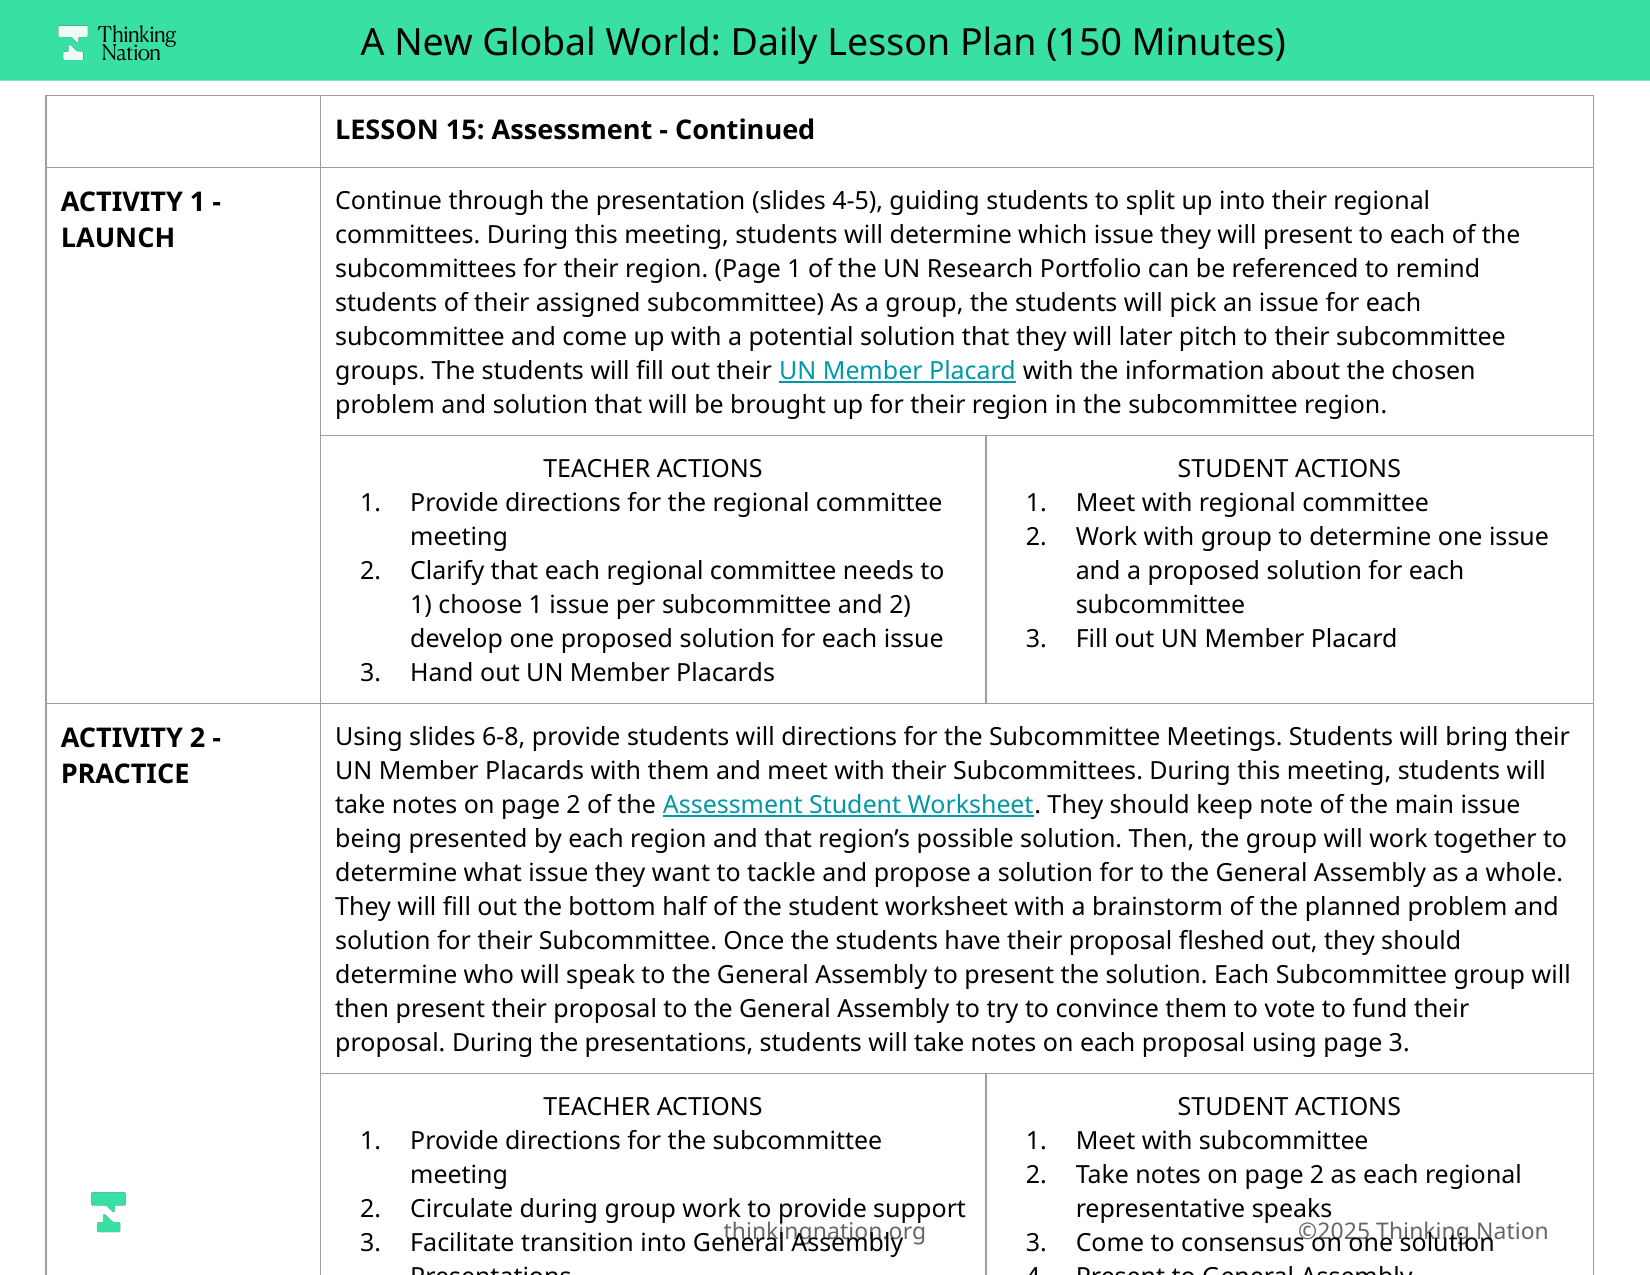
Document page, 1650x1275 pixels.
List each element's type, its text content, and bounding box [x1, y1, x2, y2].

table_cell Continue through the presentation (slides 4-5), guiding students to split up into their regional committees. During this meeting, students will determine which issue they will present to each of the subcommittees for their region. (Page 1 of the UN Research Portfolio can be referenced to remind students of their assigned subcommittee) As a group, the students will pick an issue for each subcommittee and come up with a potential solution that they will later pitch to their subcommittee groups. The students will fill out their UN Member Placard with the information about the chosen problem and solution that will be brought up for their region in the subcommittee region. [321, 168, 1593, 435]
table_cell TEACHER ACTIONS Provide directions for the subcommittee meeting Circulate during group work to provide support Facilitate transition into General Assembly Presentations [321, 1074, 985, 1275]
table_cell STUDENT ACTIONS Meet with subcommittee Take notes on page 2 as each regional representative speaks Come to consensus on one solution Present to General Assembly [987, 1074, 1593, 1275]
table_cell Using slides 6-8, provide students will directions for the Subcommittee Meetings. Students will bring their UN Member Placards with them and meet with their Subcommittees. During this meeting, students will take notes on page 2 of the Assessment Student Worksheet. They should keep note of the main issue being presented by each region and that region’s possible solution. Then, the group will work together to determine what issue they want to tackle and propose a solution for to the General Assembly as a whole. They will fill out the bottom half of the student worksheet with a brainstorm of the planned problem and solution for their Subcommittee. Once the students have their proposal fleshed out, they should determine who will speak to the General Assembly to present the solution. Each Subcommittee group will then present their proposal to the General Assembly to try to convince them to vote to fund their proposal. During the presentations, students will take notes on each proposal using page 3. [321, 704, 1593, 1073]
table_cell ACTIVITY 2 - PRACTICE [47, 704, 320, 1275]
picture [80, 1184, 136, 1240]
text_box A New Global World: Daily Lesson Plan (150 Minutes) [0, 0, 1650, 81]
table_cell STUDENT ACTIONS Meet with regional committee Work with group to determine one issue and a proposed solution for each subcommittee Fill out UN Member Placard [987, 436, 1593, 703]
picture [45, 14, 180, 85]
table_cell ACTIVITY 1 - LAUNCH [47, 168, 320, 703]
table_cell TEACHER ACTIONS Provide directions for the regional committee meeting Clarify that each regional committee needs to 1) choose 1 issue per subcommittee and 2) develop one proposed solution for each issue Hand out UN Member Placards [321, 436, 985, 703]
table_header LESSON 15: Assessment - Continued [321, 96, 1593, 167]
table_header [47, 96, 320, 167]
